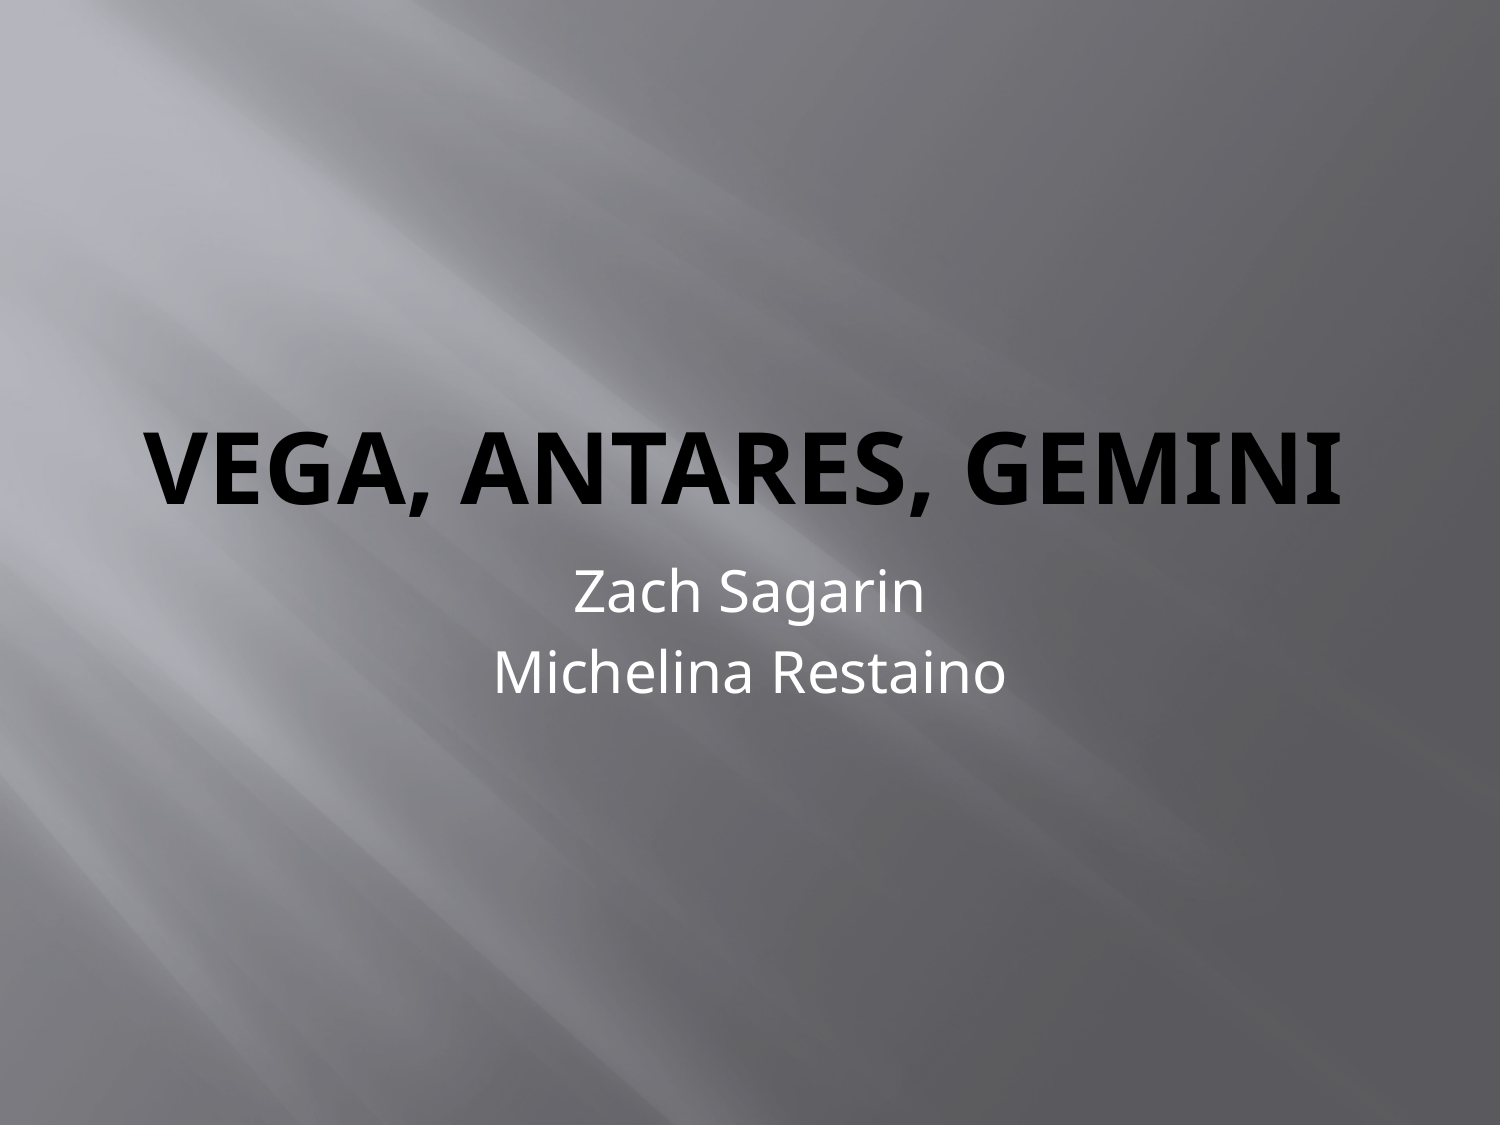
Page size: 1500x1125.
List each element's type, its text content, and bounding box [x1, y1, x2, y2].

title Vega, Antares, Gemini [69, 224, 1420, 525]
subtitle Zach Sagarin Michelina Restaino [225, 546, 1275, 834]
